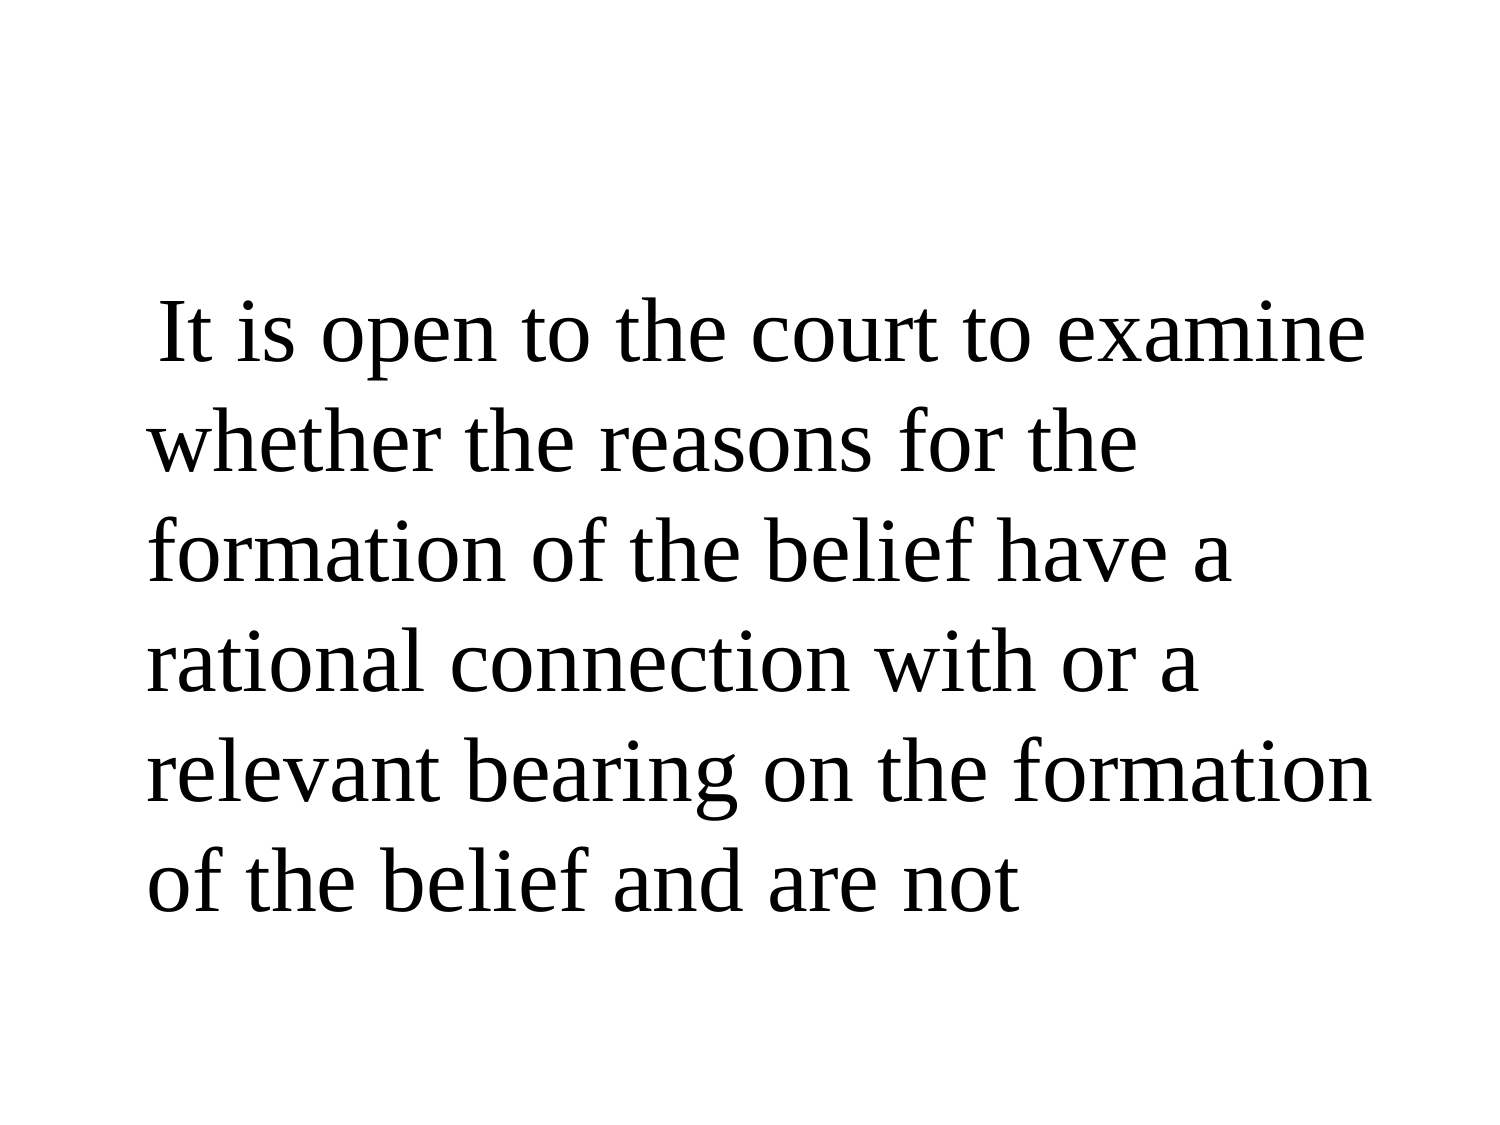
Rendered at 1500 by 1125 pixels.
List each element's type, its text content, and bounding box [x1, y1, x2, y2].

list It is open to the court to examine whether the reasons for the formation of the belief have a rational connection with or a relevant bearing on the formation of the belief and are not [75, 262, 1425, 1005]
